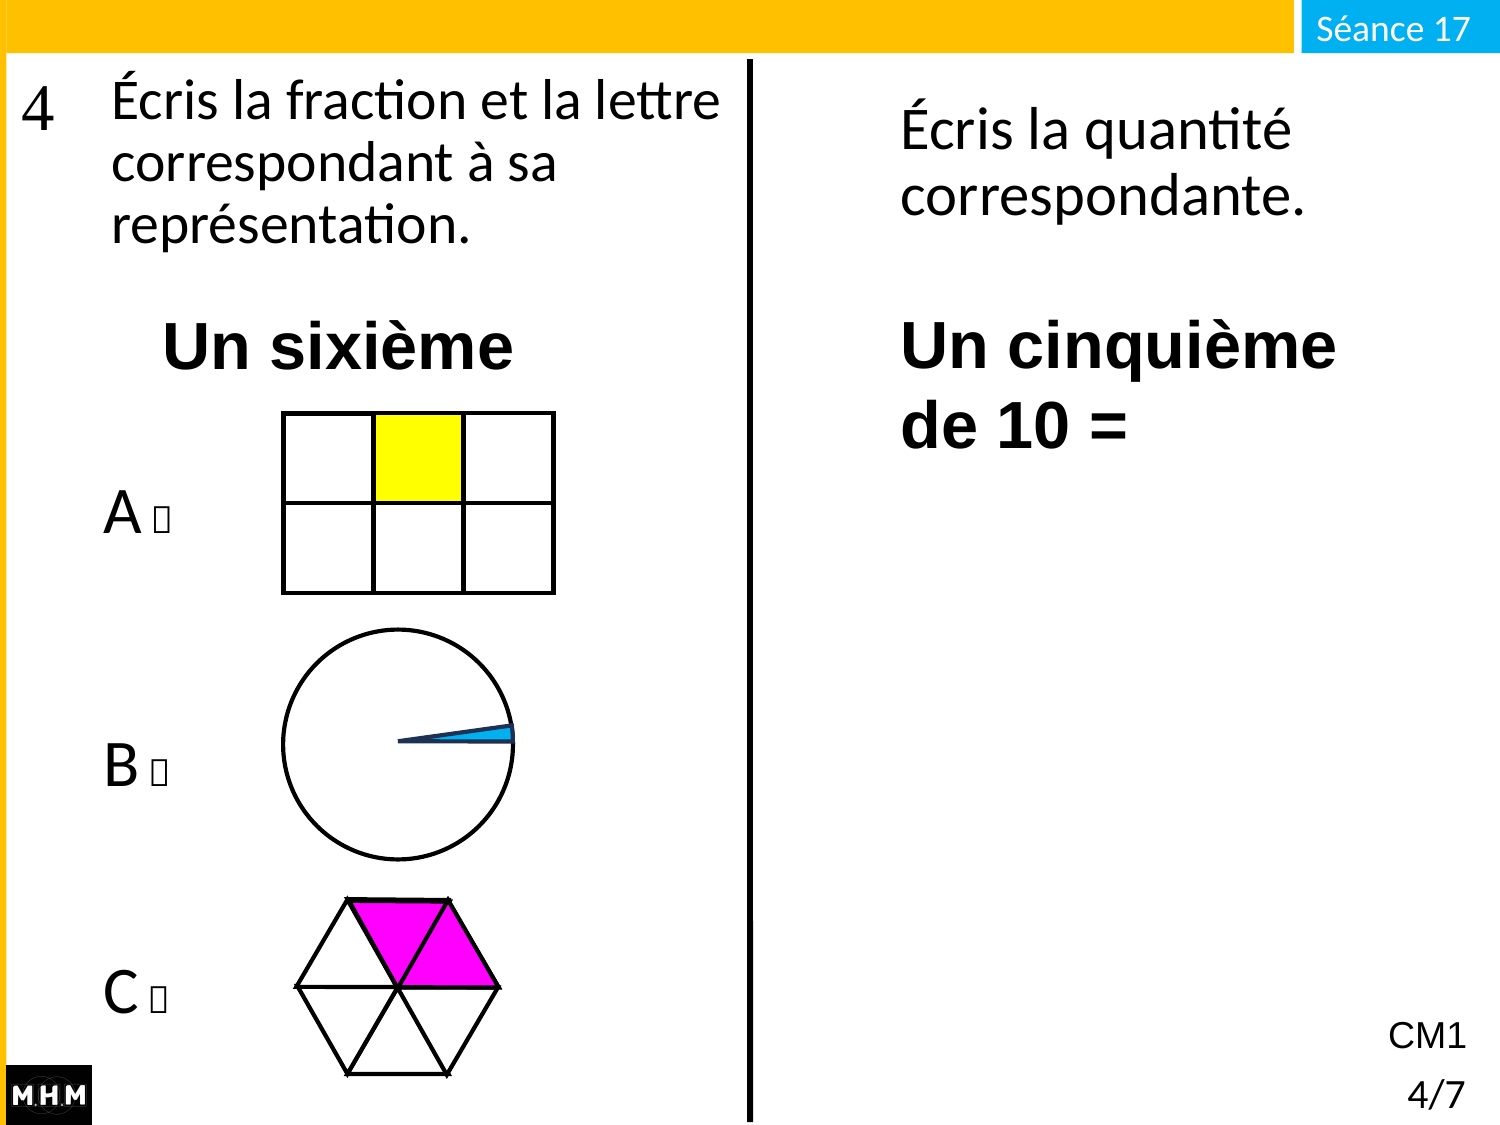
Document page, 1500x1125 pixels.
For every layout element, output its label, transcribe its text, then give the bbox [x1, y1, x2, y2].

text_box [373, 413, 554, 594]
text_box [296, 855, 499, 1076]
picture [6, 1065, 92, 1125]
text_box Un sixième [147, 295, 561, 385]
text_box Écris la quantité correspondante. [885, 89, 1447, 237]
text_box [397, 723, 516, 744]
list 4/7 [1373, 1064, 1500, 1125]
text_box CM1 [1373, 1003, 1492, 1061]
text_box A  [88, 459, 236, 555]
text_box [281, 627, 516, 854]
text_box B  [88, 712, 235, 807]
text_box C  [88, 939, 235, 1035]
text_box Un cinquième de 10 = [885, 294, 1388, 458]
text_box Écris la fraction et la lettre correspondant à sa représentation. [96, 60, 739, 266]
text_box [281, 501, 368, 595]
text_box [281, 411, 374, 501]
